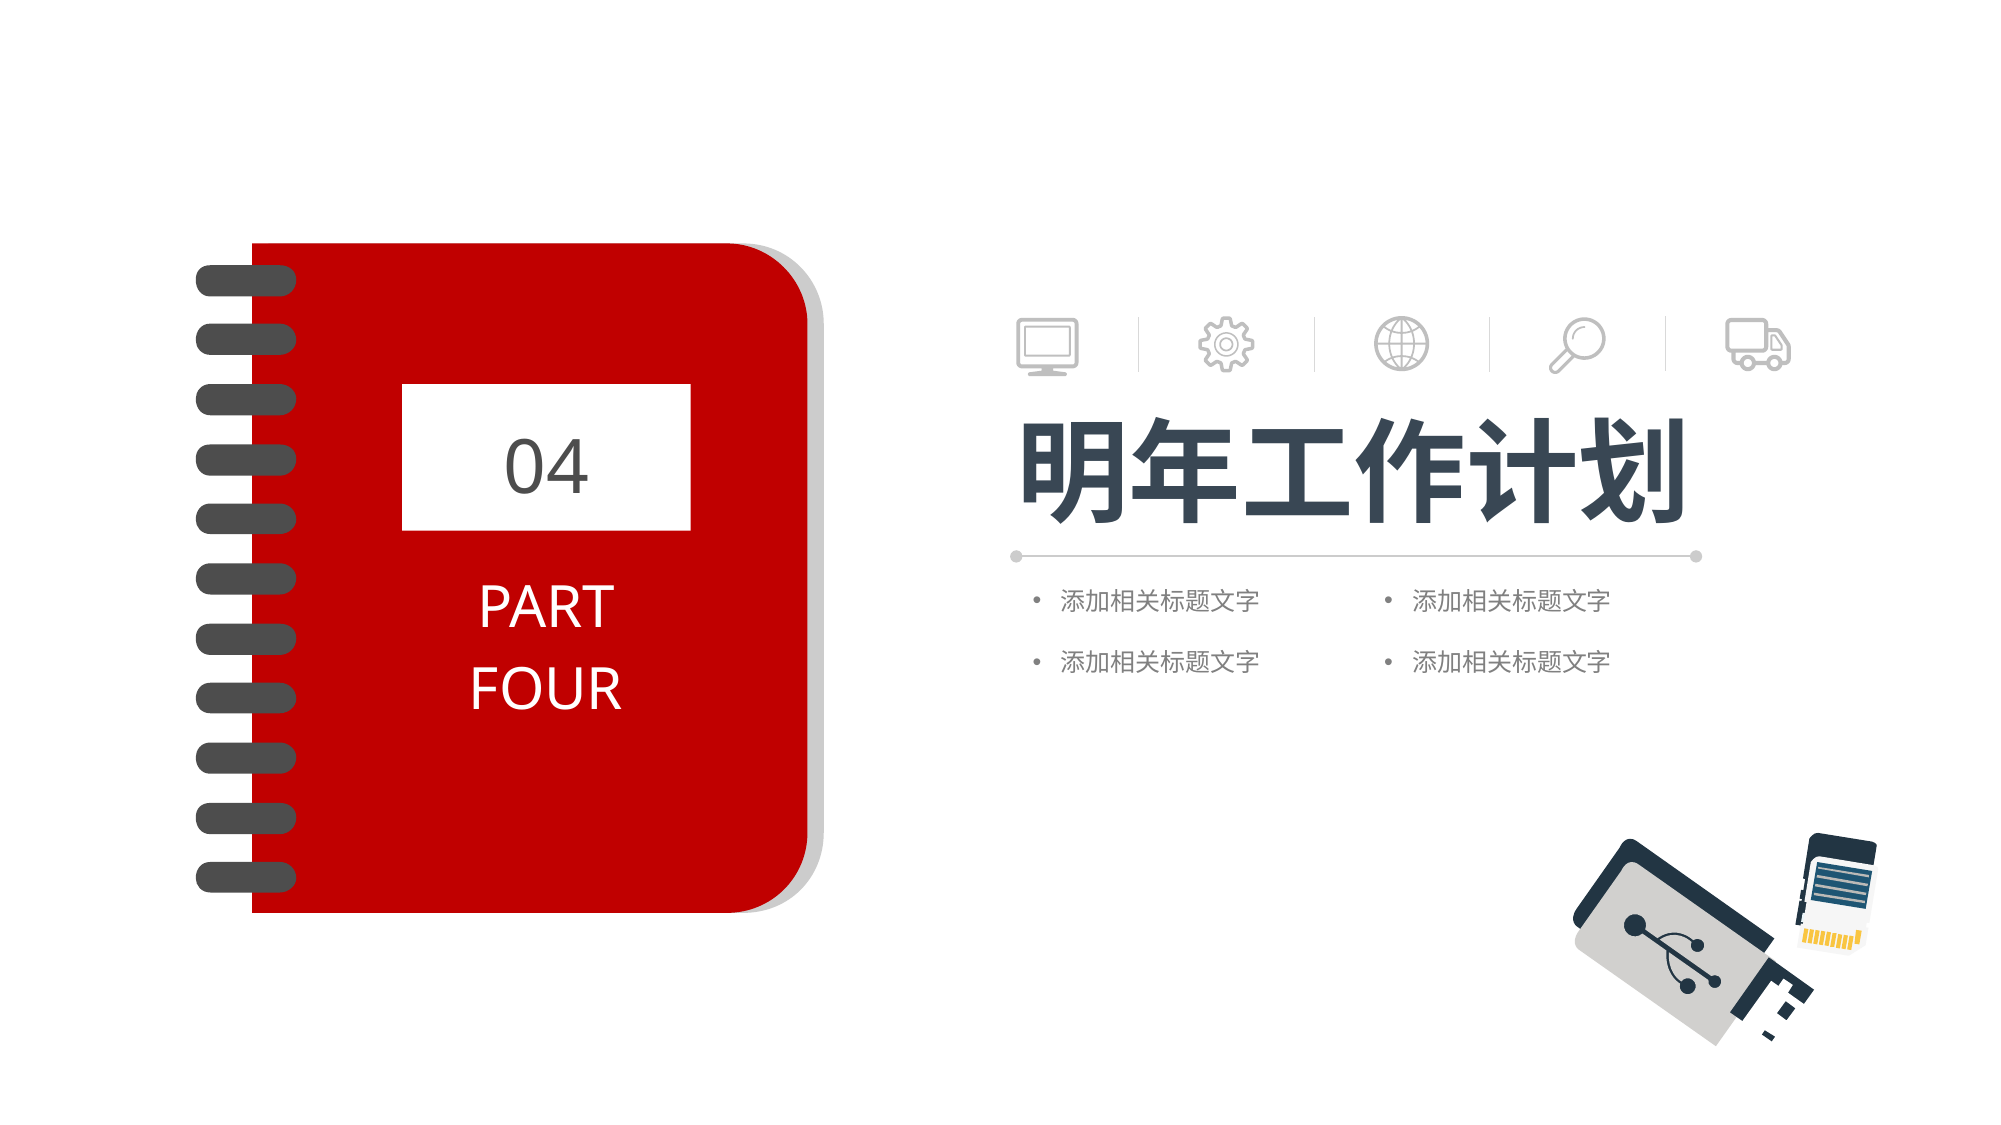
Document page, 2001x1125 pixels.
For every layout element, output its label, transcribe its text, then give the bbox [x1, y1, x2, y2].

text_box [1198, 316, 1255, 373]
text_box 添加相关标题文字 [1369, 578, 1628, 623]
text_box 明年工作计划 [1016, 400, 1750, 536]
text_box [1548, 317, 1606, 374]
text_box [1725, 317, 1791, 372]
text_box 添加相关标题文字 [1017, 639, 1276, 685]
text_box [195, 243, 824, 913]
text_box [1567, 832, 1879, 1068]
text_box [1016, 317, 1079, 377]
text_box [1374, 316, 1430, 372]
text_box 添加相关标题文字 [1017, 578, 1276, 623]
text_box 添加相关标题文字 [1369, 639, 1628, 685]
